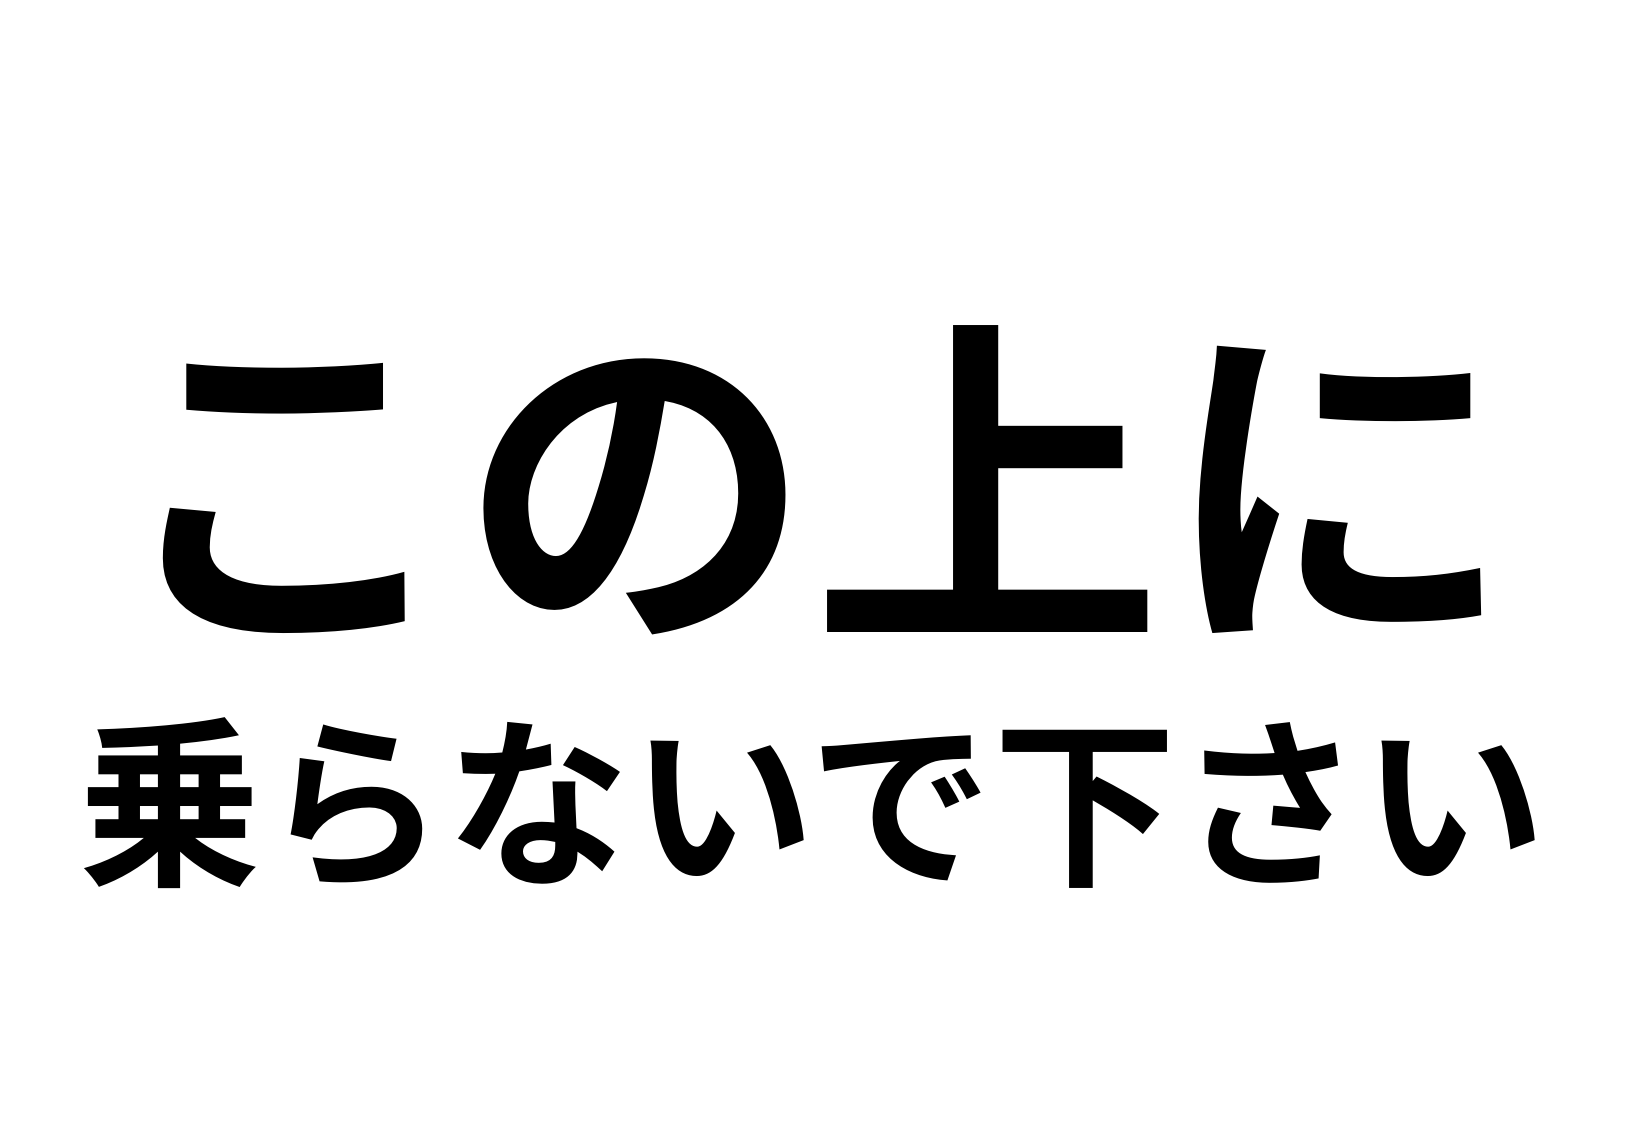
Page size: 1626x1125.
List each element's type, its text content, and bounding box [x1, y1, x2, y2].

text_box この上に 乗らないで下さい [0, 261, 1625, 917]
